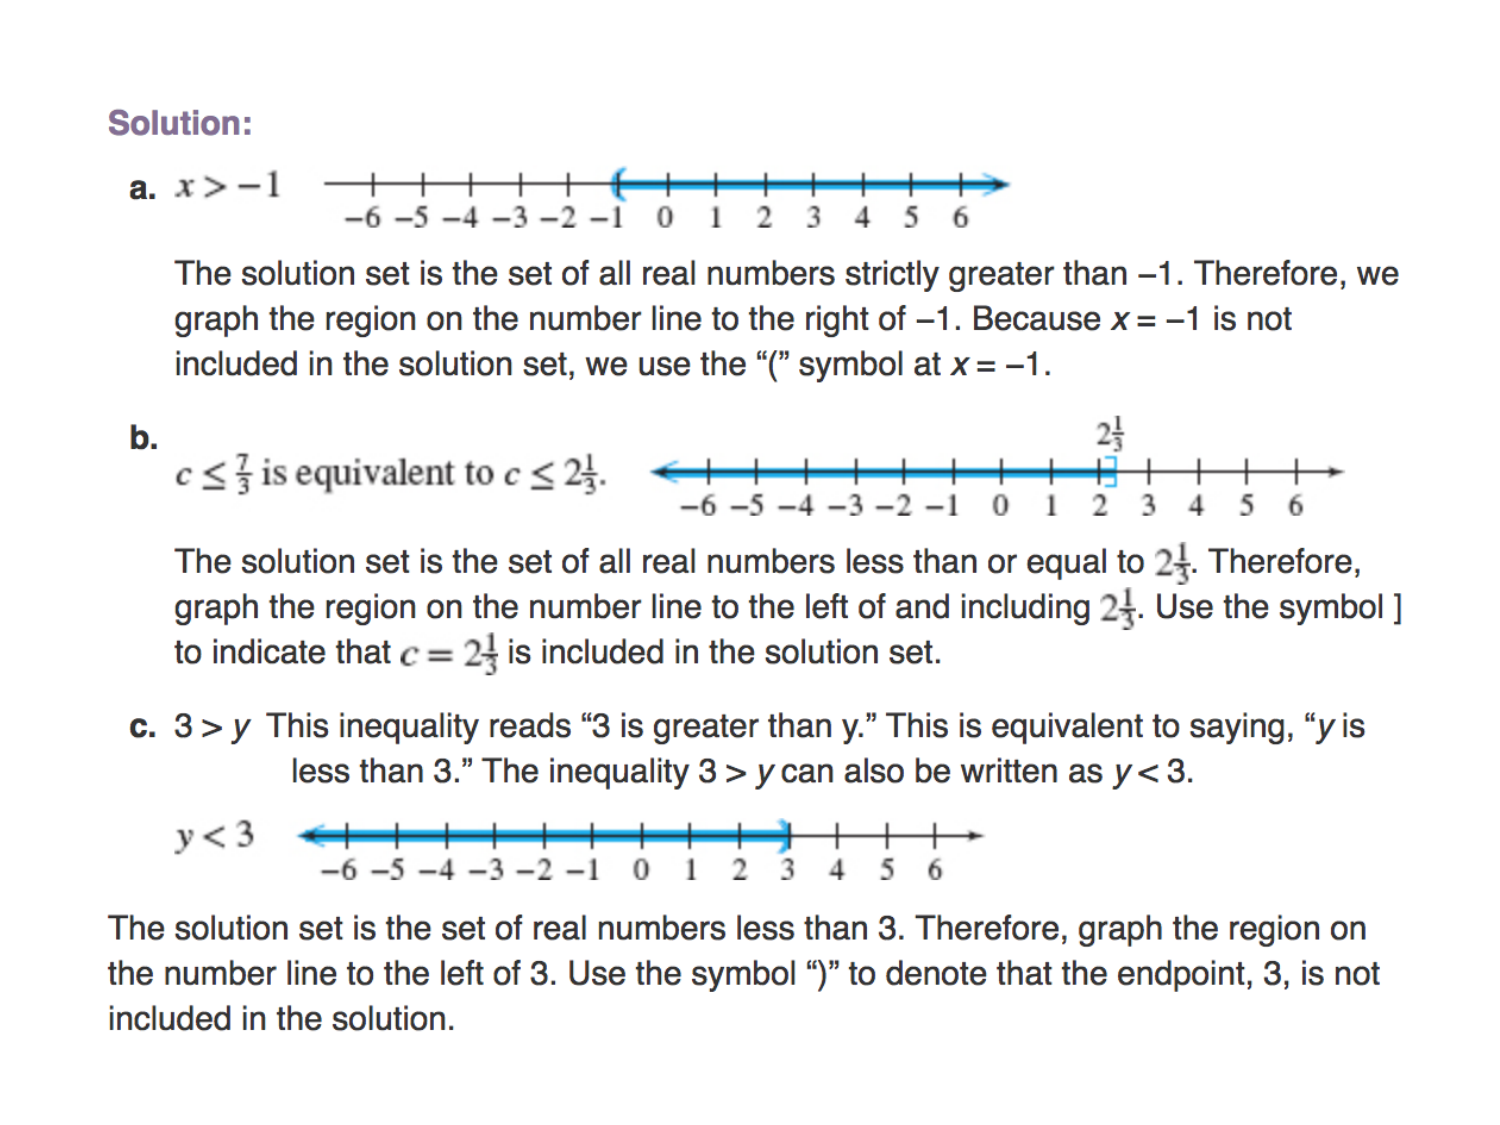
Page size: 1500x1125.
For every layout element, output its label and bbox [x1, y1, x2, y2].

list [0, 91, 1500, 1042]
